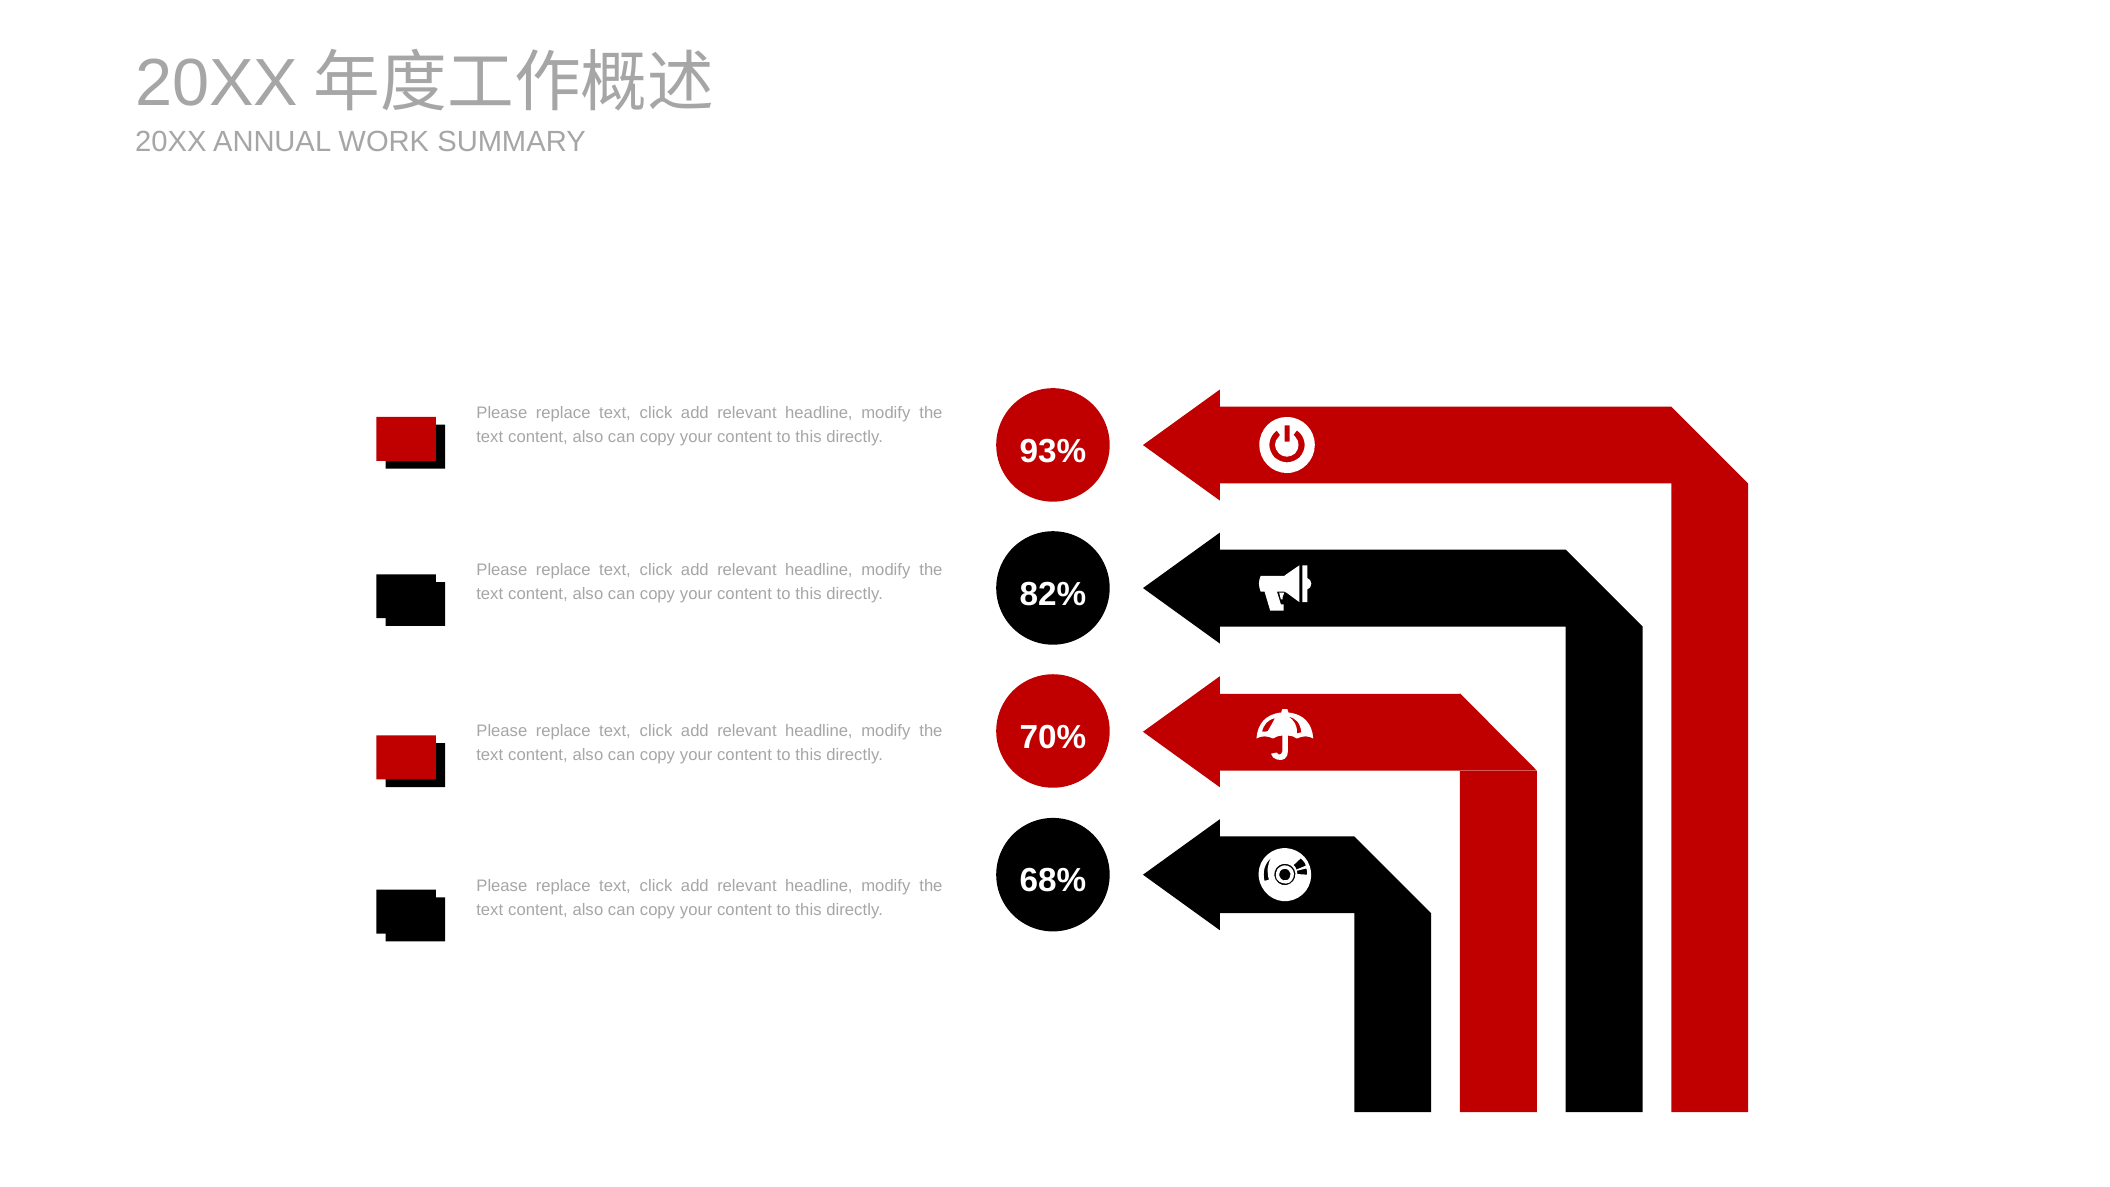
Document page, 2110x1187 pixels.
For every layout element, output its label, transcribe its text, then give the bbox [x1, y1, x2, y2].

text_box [376, 735, 446, 788]
text_box Please replace text, click add relevant headline, modify the text content, also can copy your content to this directly. [461, 547, 959, 611]
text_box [996, 817, 1110, 932]
text_box Please replace text, click add relevant headline, modify the text content, also can copy your content to this directly. [461, 390, 959, 453]
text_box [376, 416, 446, 469]
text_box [1142, 389, 1749, 1112]
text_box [376, 574, 446, 626]
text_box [376, 889, 446, 942]
text_box Please replace text, click add relevant headline, modify the text content, also can copy your content to this directly. [461, 863, 959, 926]
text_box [996, 388, 1110, 502]
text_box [996, 674, 1110, 788]
text_box 20XX年度工作概述 [135, 38, 783, 119]
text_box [996, 531, 1110, 645]
text_box Please replace text, click add relevant headline, modify the text content, also can copy your content to this directly. [461, 708, 959, 772]
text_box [1142, 819, 1432, 1112]
text_box 20XX ANNUAL WORK SUMMARY [135, 122, 596, 158]
